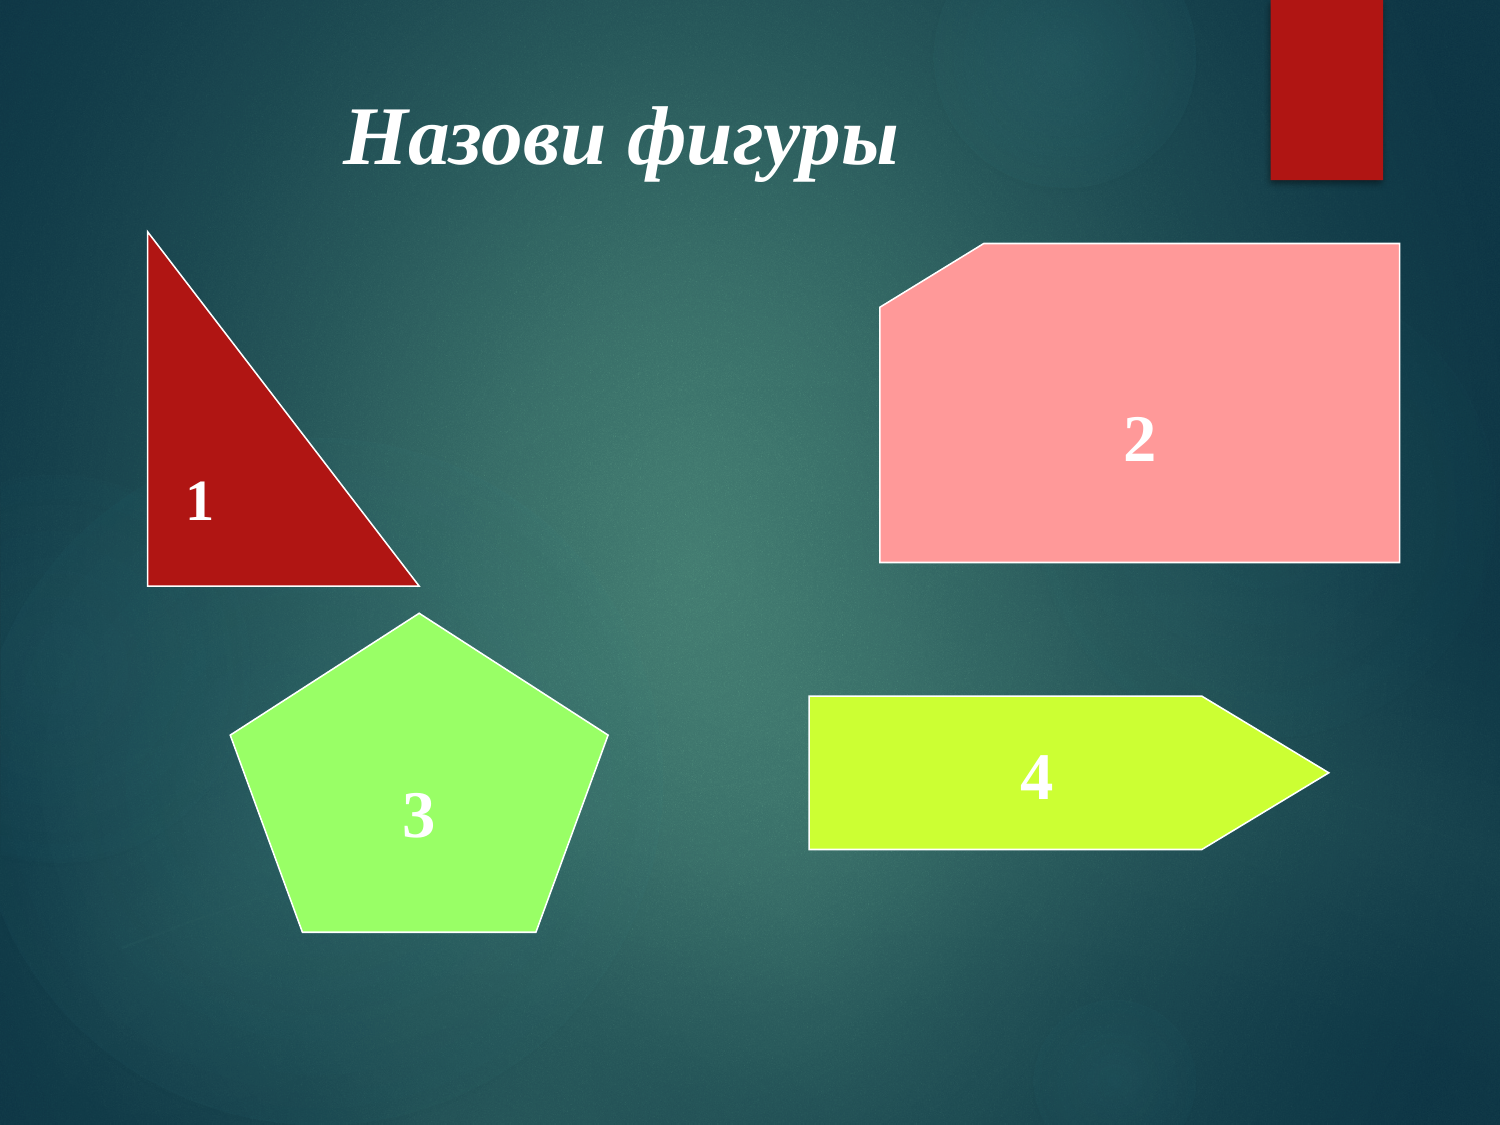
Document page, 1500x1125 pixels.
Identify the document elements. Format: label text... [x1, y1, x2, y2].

text_box 4 [809, 696, 1329, 850]
title Назови фигуры [79, 74, 1237, 304]
text_box 1 [147, 231, 420, 587]
text_box 3 [230, 613, 609, 933]
text_box 2 [879, 243, 1400, 563]
